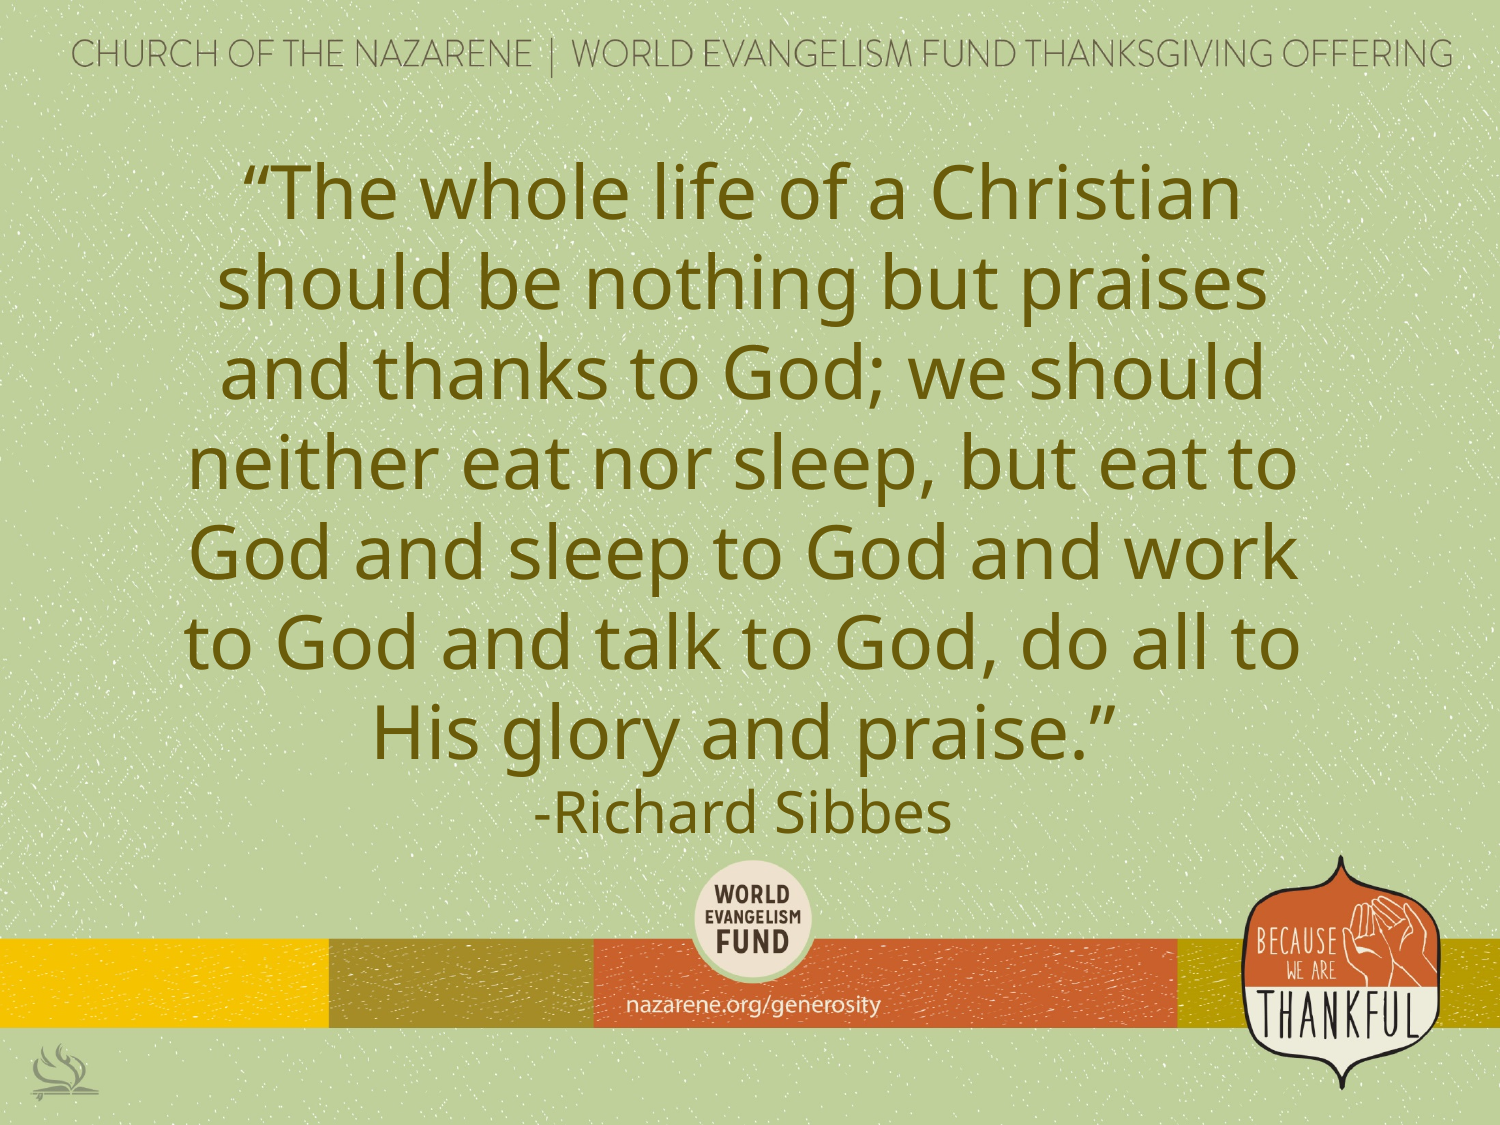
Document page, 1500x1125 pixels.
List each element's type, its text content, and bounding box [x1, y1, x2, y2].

picture [0, 0, 1500, 1125]
text_box “The whole life of a Christian should be nothing but praises and thanks to God; we should neither eat nor sleep, but eat to God and sleep to God and work to God and talk to God, do all to His glory and praise.” -Richard Sibbes [149, 137, 1338, 853]
